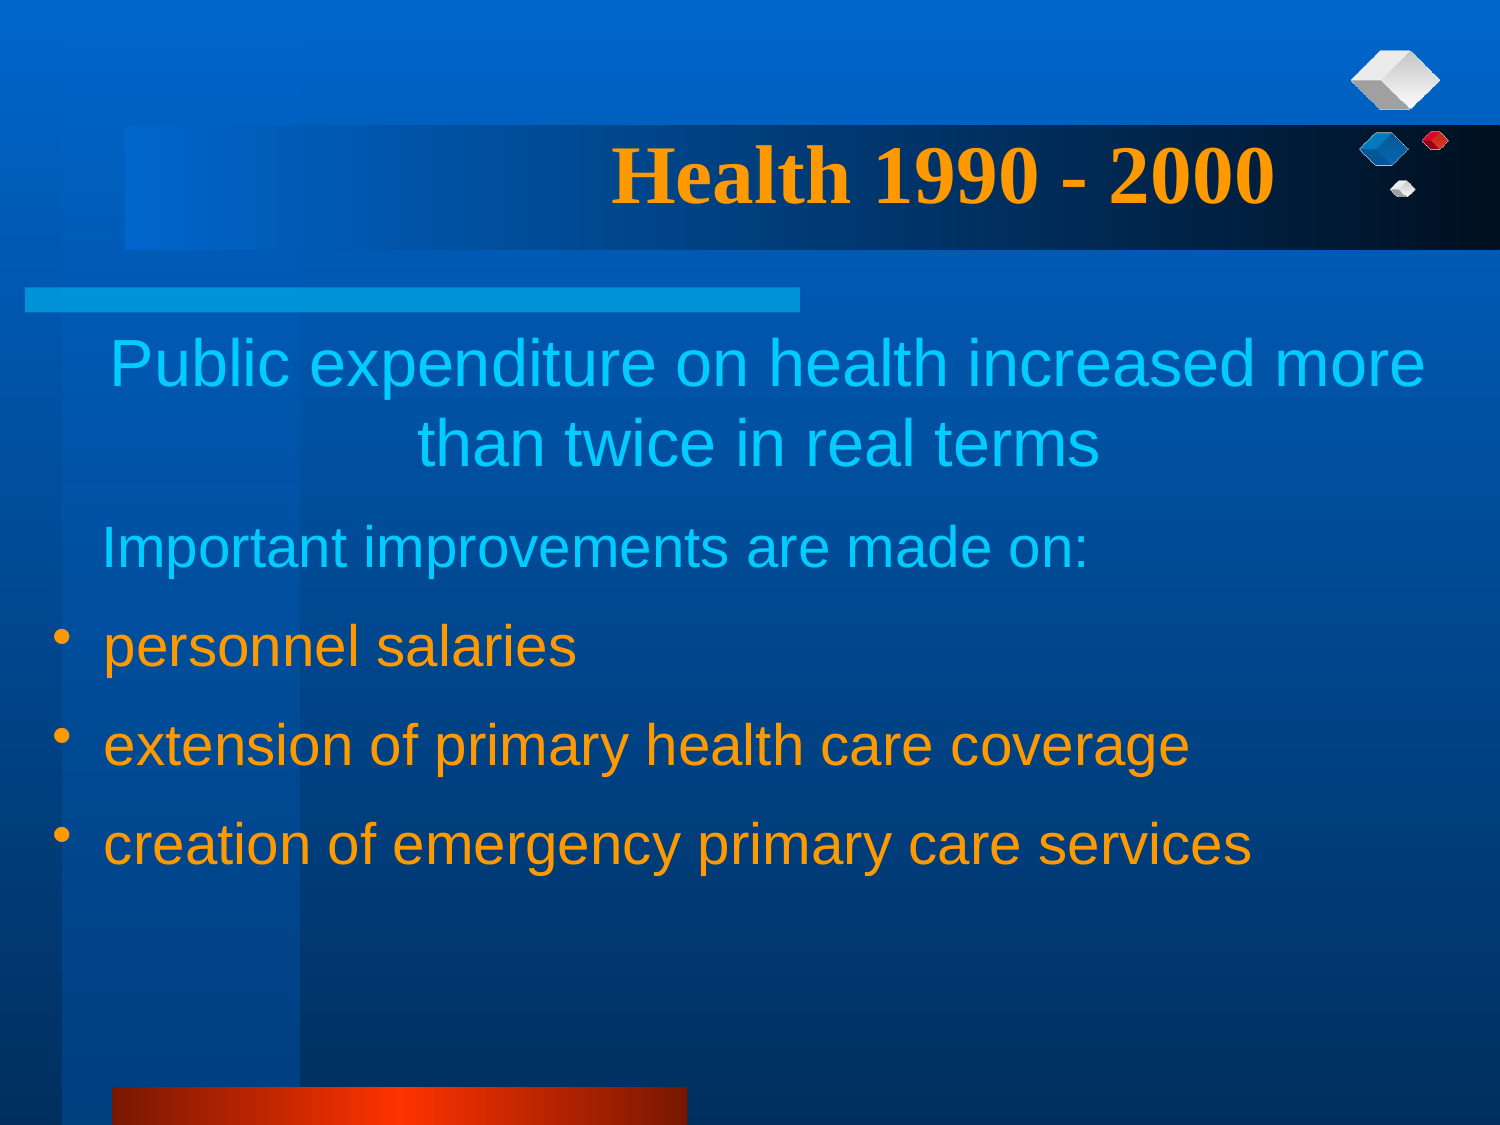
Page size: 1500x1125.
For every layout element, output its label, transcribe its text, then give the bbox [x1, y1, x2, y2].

text_box [1025, 228, 1438, 275]
picture [1438, 49, 1449, 112]
text_box Health 1990 - 2000 [387, 112, 1500, 228]
text_box Public expenditure on health increased more than twice in real terms Important improvements are made on: personnel salaries extension of primary health care coverage creation of emergency primary care services [37, 312, 1500, 983]
text_box [1025, 37, 1438, 112]
